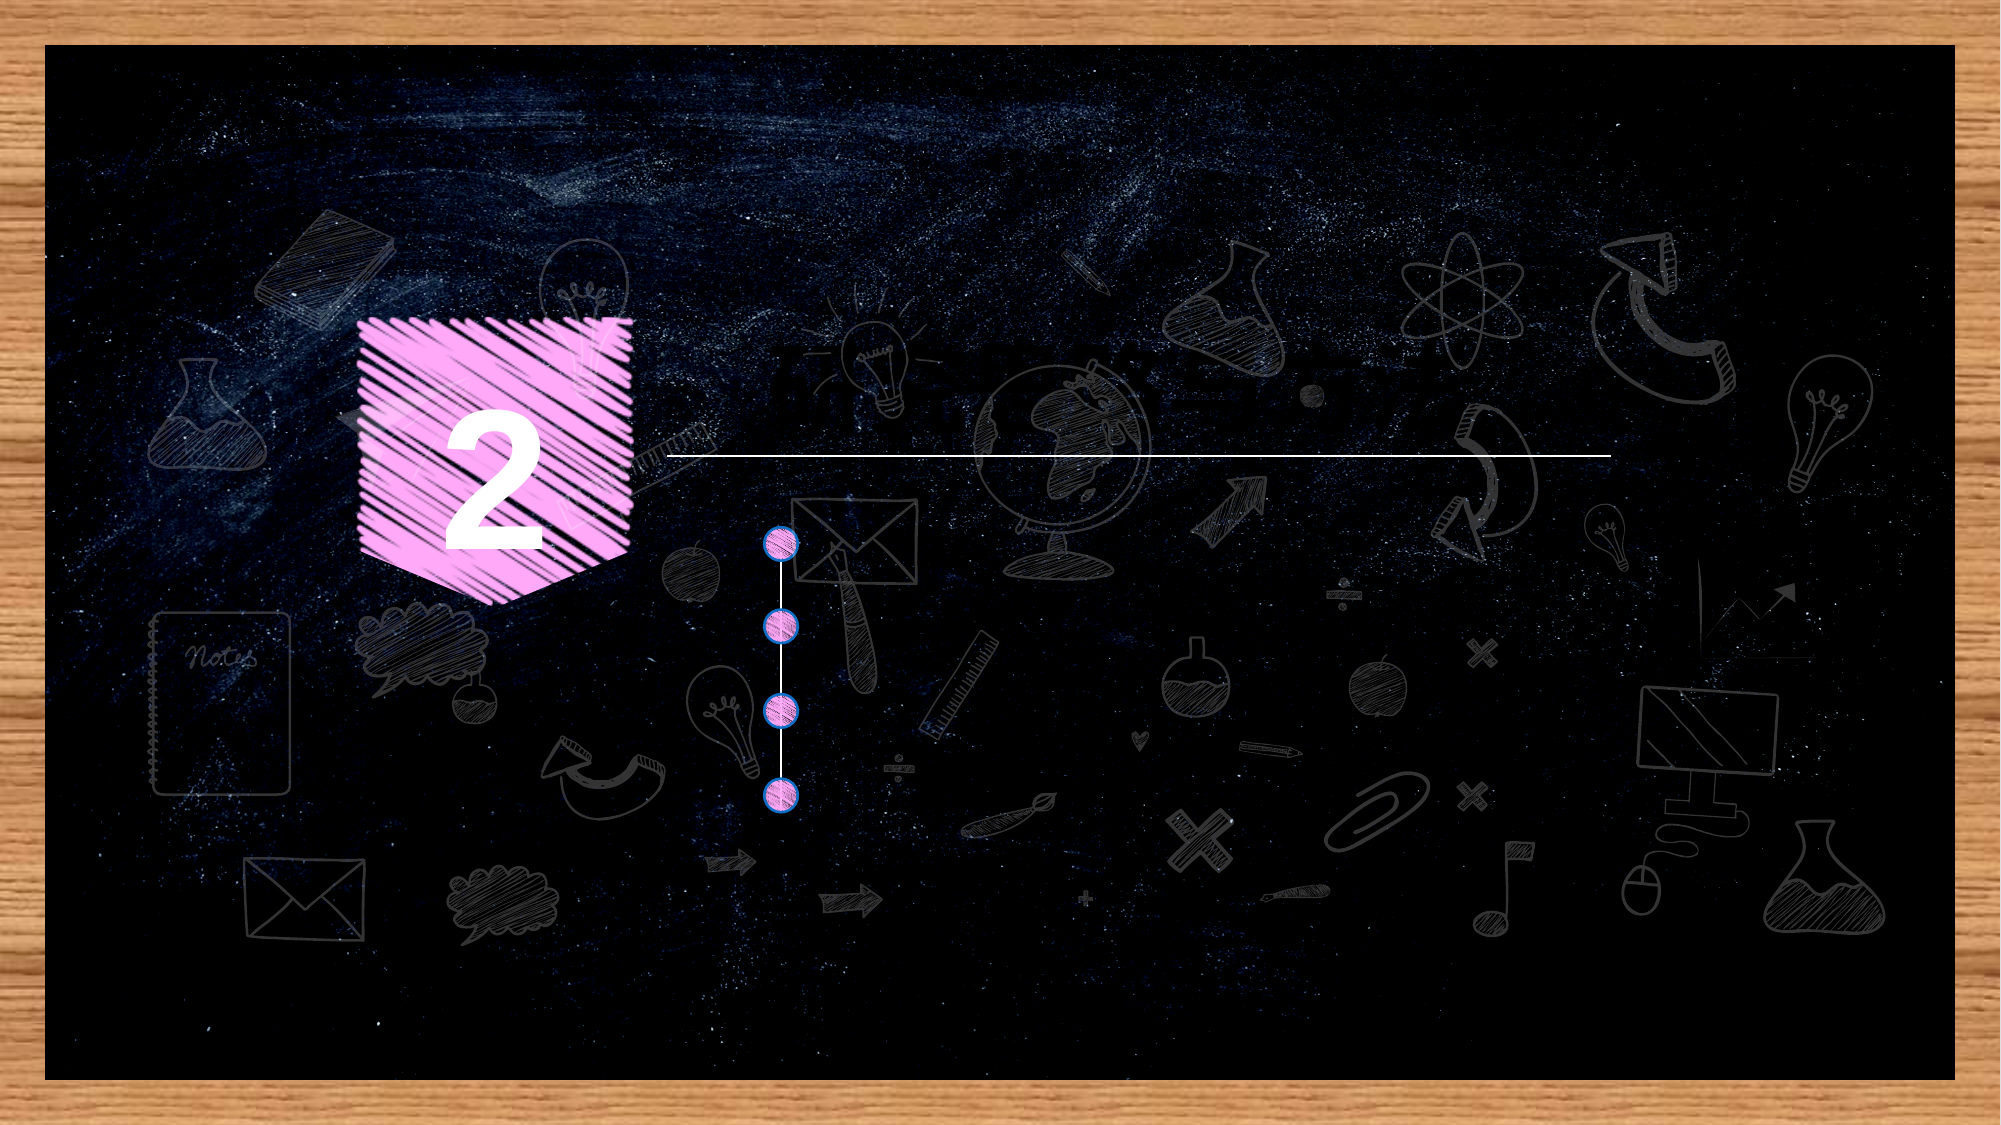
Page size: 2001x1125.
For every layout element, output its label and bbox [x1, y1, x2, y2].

picture [46, 46, 1954, 1079]
text_box [0, 0, 2000, 1125]
text_box [143, 209, 1888, 947]
